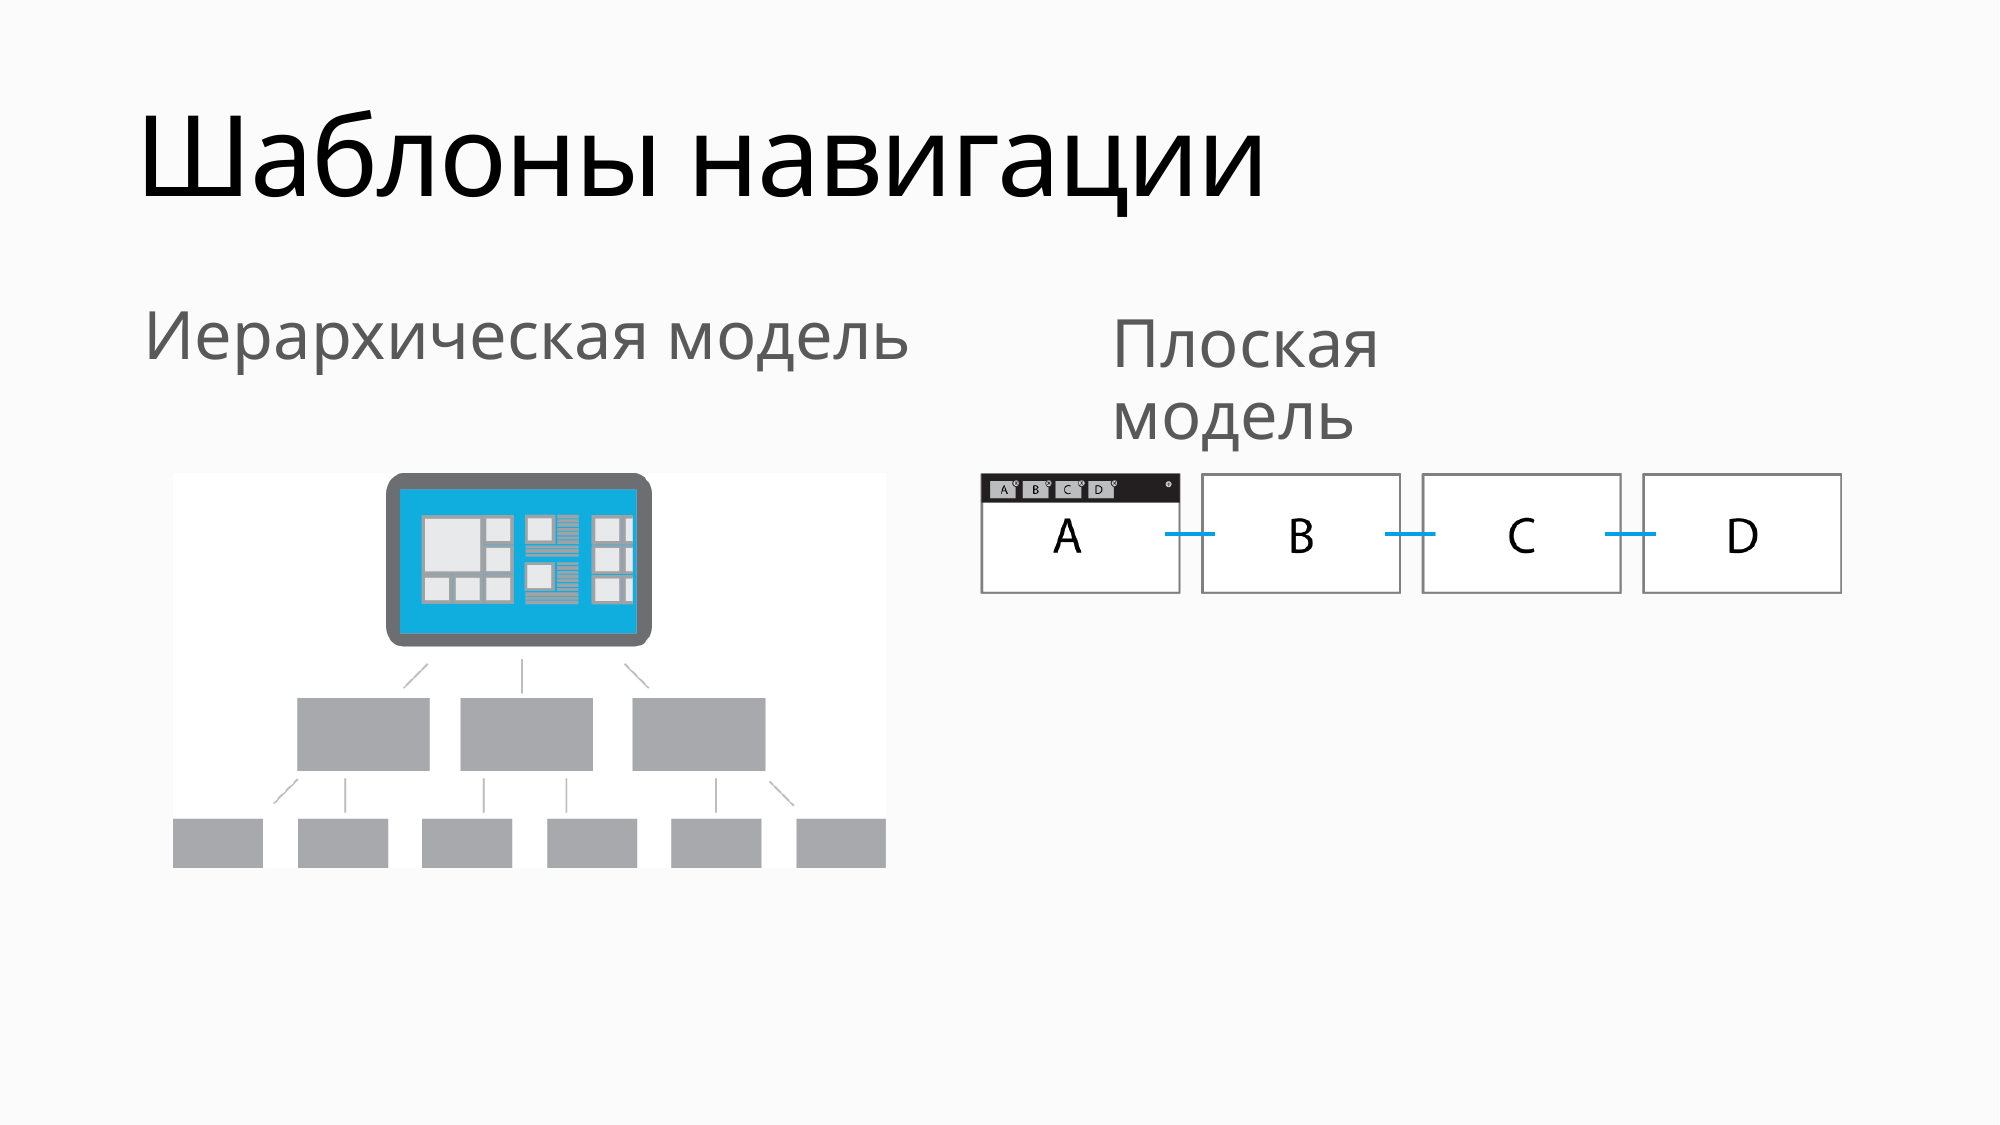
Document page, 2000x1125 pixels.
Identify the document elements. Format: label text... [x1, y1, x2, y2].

picture [979, 473, 1843, 594]
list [172, 473, 886, 868]
text_box Плоская модель [1096, 302, 1607, 360]
text_box Иерархическая модель [143, 302, 1044, 360]
title Шаблоны навигации [135, 98, 1965, 222]
